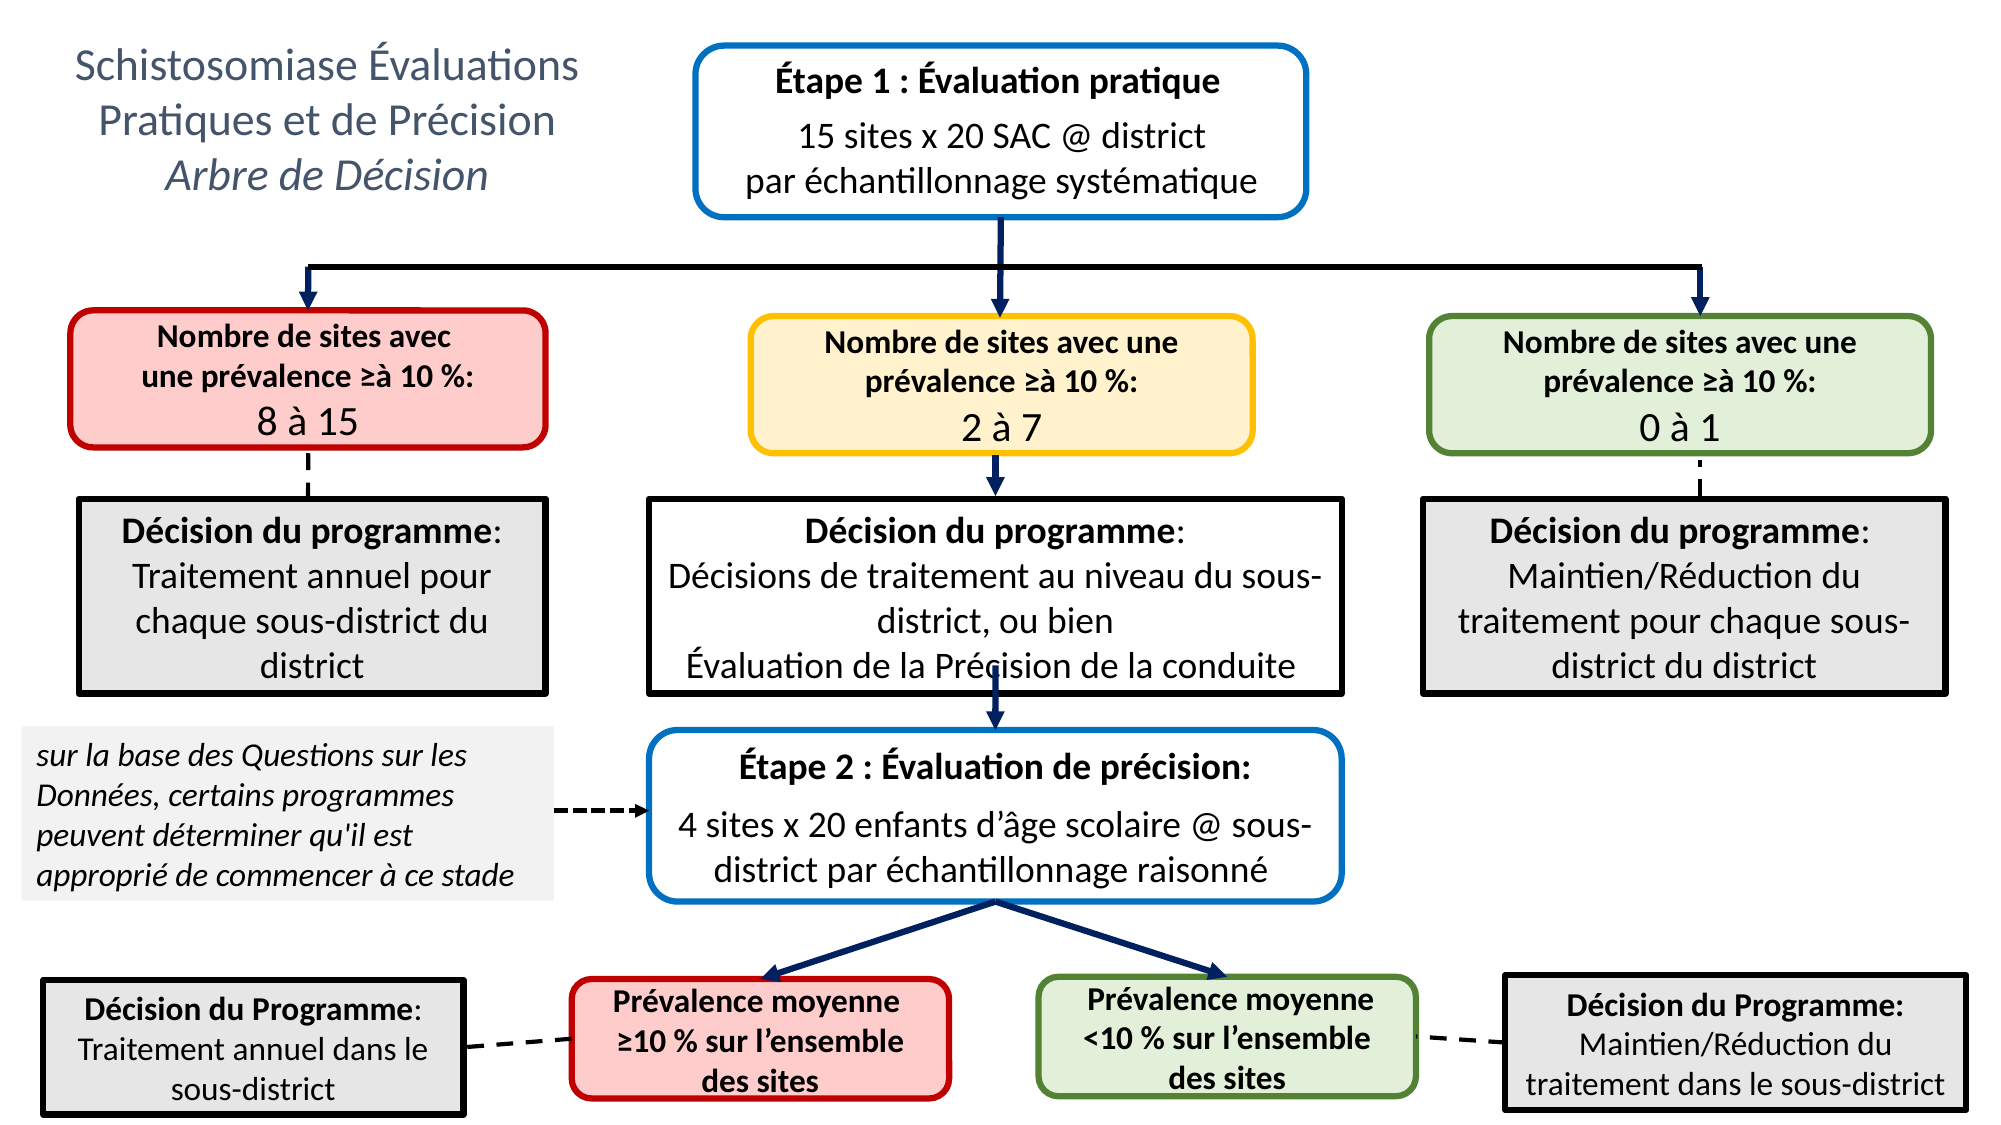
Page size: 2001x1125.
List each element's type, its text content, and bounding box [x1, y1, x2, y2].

text_box Nombre de sites avec une prévalence ≥à 10 %: 0 à 1 [1429, 316, 1932, 454]
text_box Décision du programme: Décisions de traitement au niveau du sous-district, ou bien Évaluation de la Précision de la conduite [649, 498, 1342, 694]
text_box sur la base des Questions sur les Données, certains programmes peuvent déterminer qu'il est approprié de commencer à ce stade [21, 726, 554, 901]
text_box Nombre de sites avec une prévalence ≥à 10 %: 2 à 7 [750, 316, 1253, 454]
text_box Étape 2 : Évaluation de précision: 4 sites x 20 enfants d’âge scolaire @ sous-district par échantillonnage raisonné [649, 729, 1342, 902]
text_box Prévalence moyenne ≥10 % sur l’ensemble des sites [571, 979, 950, 1099]
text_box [1415, 1036, 1506, 1044]
text_box Schistosomiase Évaluations Pratiques et de Précision Arbre de Décision [43, 27, 612, 208]
text_box Décision du Programme: Traitement annuel dans le sous-district [43, 980, 464, 1115]
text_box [760, 901, 996, 979]
text_box Nombre de sites avec une prévalence ≥à 10 %: 8 à 15 [70, 310, 546, 448]
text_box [463, 1038, 572, 1049]
text_box Décision du programme: Traitement annuel pour chaque sous-district du district [78, 498, 546, 694]
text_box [995, 901, 1228, 977]
text_box [695, 45, 1307, 218]
text_box Décision du programme: Maintien/Réduction du traitement pour chaque sous-district du district [1423, 498, 1946, 694]
text_box Prévalence moyenne <10 % sur l’ensemble des sites [1038, 976, 1416, 1097]
text_box Décision du Programme: Maintien/Réduction du traitement dans le sous-district [1505, 975, 1967, 1110]
